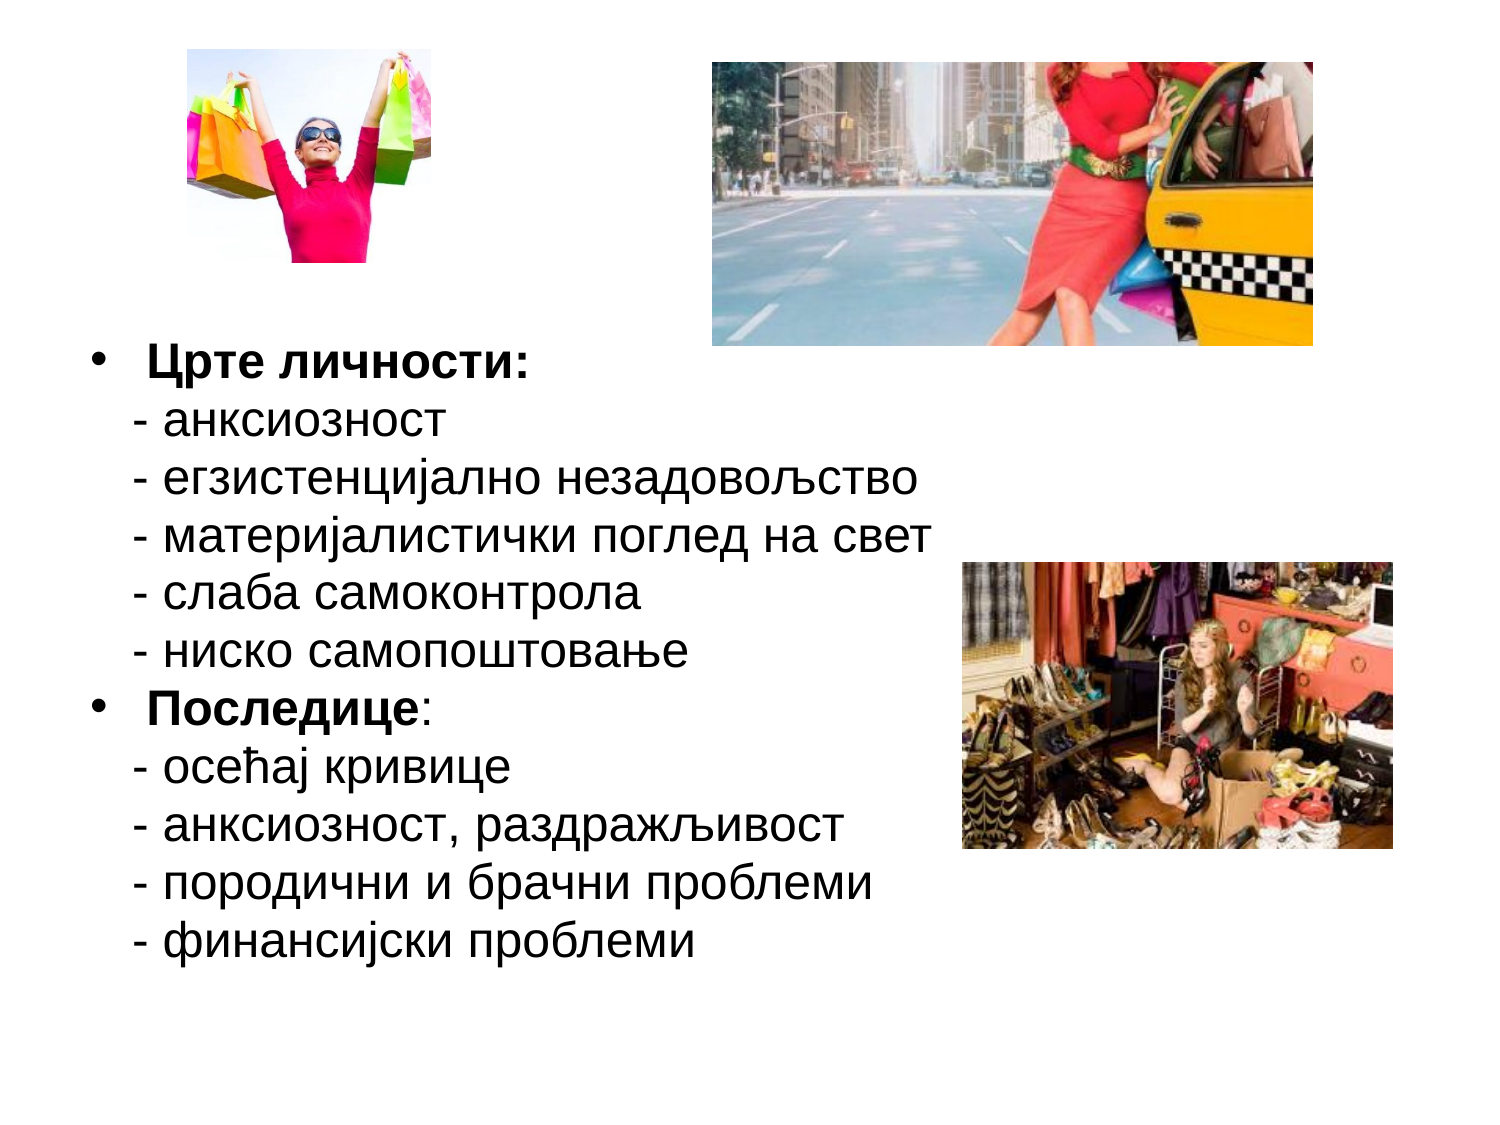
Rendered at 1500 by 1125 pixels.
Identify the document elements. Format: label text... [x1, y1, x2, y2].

picture [962, 562, 1393, 849]
picture [712, 62, 1313, 346]
list Црте личности: - анксиозност - егзистенцијално незадовољство - материјалистички поглед на свет - слаба самоконтрола - ниско самопоштовање Последице: - осећај кривице - анксиозност, раздражљивост - породични и брачни проблеми - финансијски проблеми [74, 262, 1426, 1006]
picture [187, 49, 431, 263]
